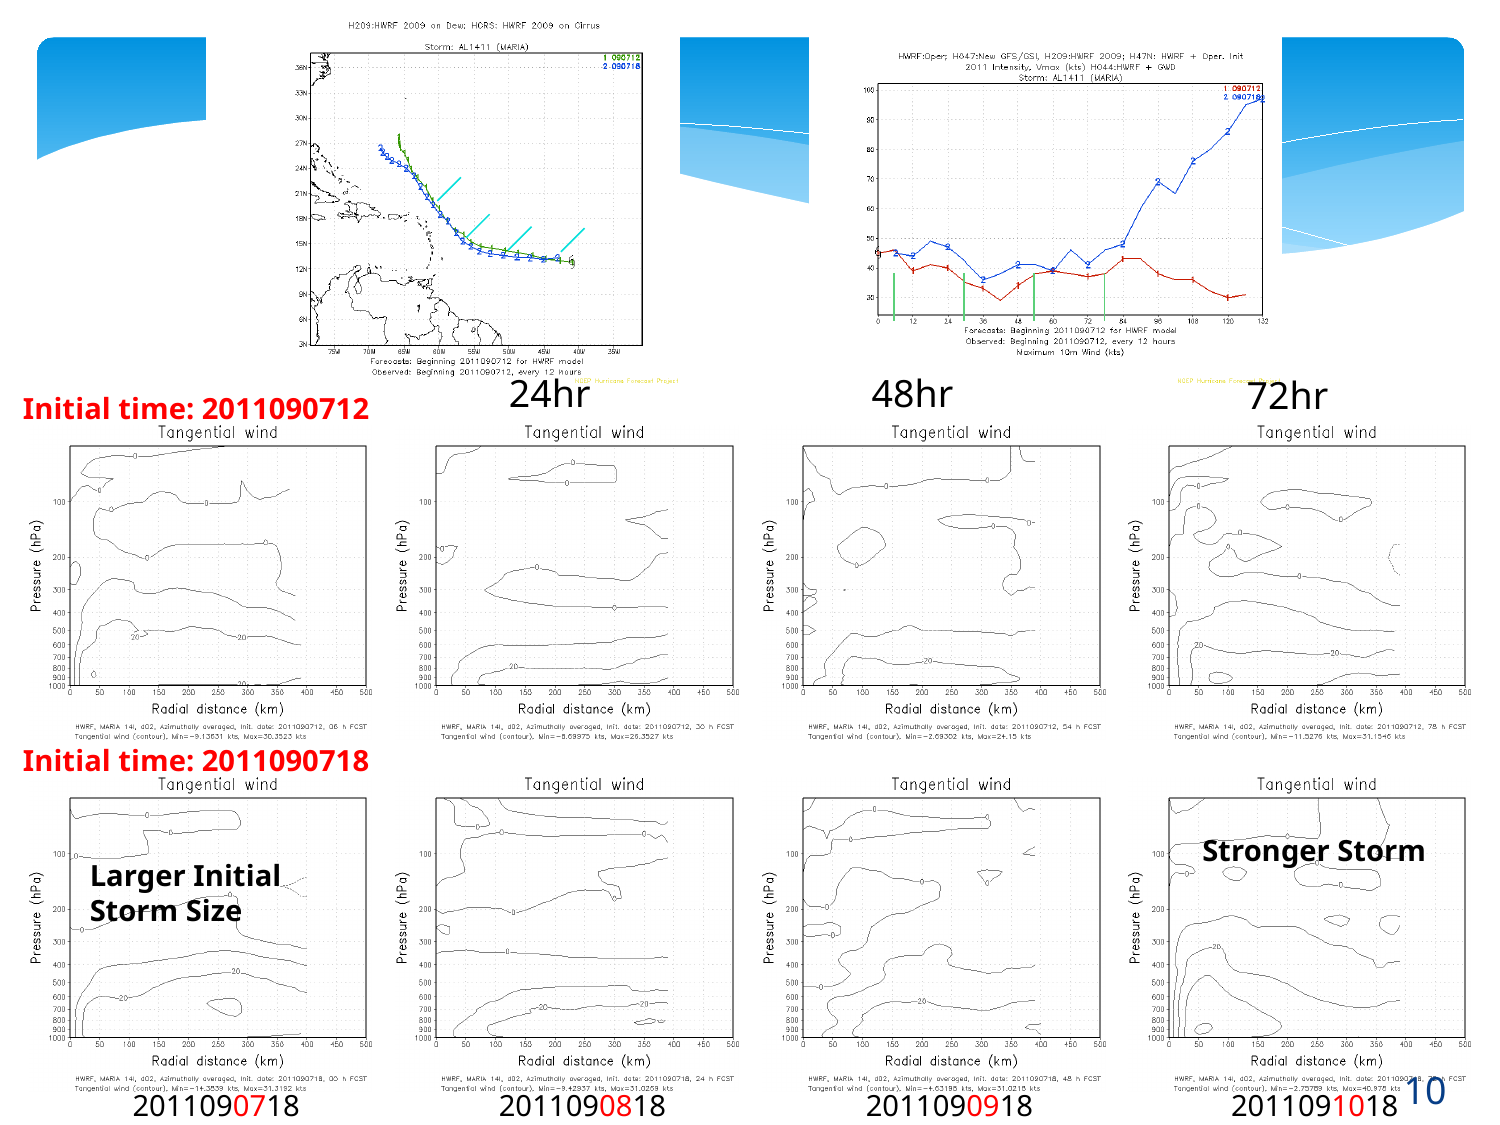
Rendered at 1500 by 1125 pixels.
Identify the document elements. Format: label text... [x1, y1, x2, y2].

picture [29, 424, 373, 740]
text_box 2011090718 [117, 1102, 315, 1125]
text_box 48hr [837, 393, 988, 423]
picture [1127, 777, 1471, 1093]
text_box 72hr [1212, 364, 1363, 423]
text_box Initial time: 2011090718 [8, 735, 385, 785]
text_box 2011091018 [1216, 1102, 1414, 1125]
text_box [206, 17, 680, 384]
text_box 10 [1349, 1062, 1500, 1123]
text_box 2011090818 [483, 1102, 681, 1125]
picture [1127, 424, 1471, 740]
picture [29, 777, 373, 1093]
picture [762, 424, 1106, 740]
picture [395, 777, 739, 1093]
text_box Initial time: 2011090712 [8, 382, 385, 433]
picture [762, 777, 1106, 1093]
text_box 24hr [474, 393, 625, 423]
text_box 2011090918 [850, 1102, 1048, 1125]
picture [395, 424, 739, 740]
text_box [808, 17, 1282, 384]
